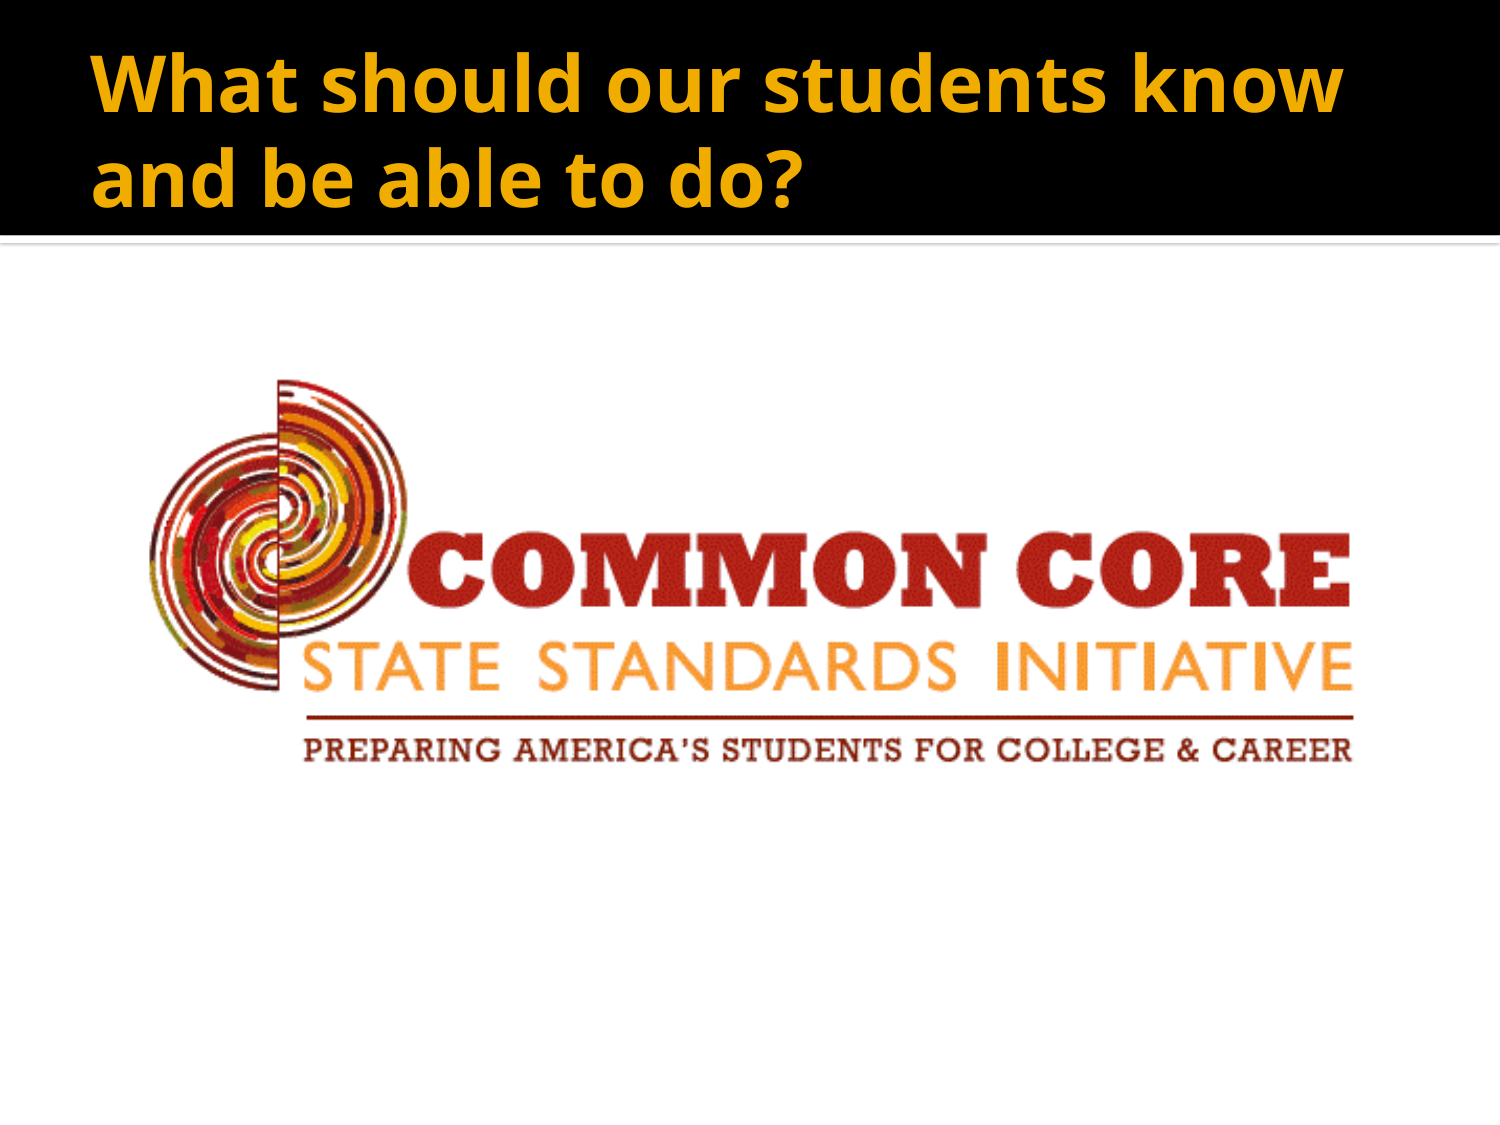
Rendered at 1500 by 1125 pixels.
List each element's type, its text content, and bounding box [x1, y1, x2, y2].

title What should our students know and be able to do? [75, 25, 1425, 231]
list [124, 349, 1377, 800]
